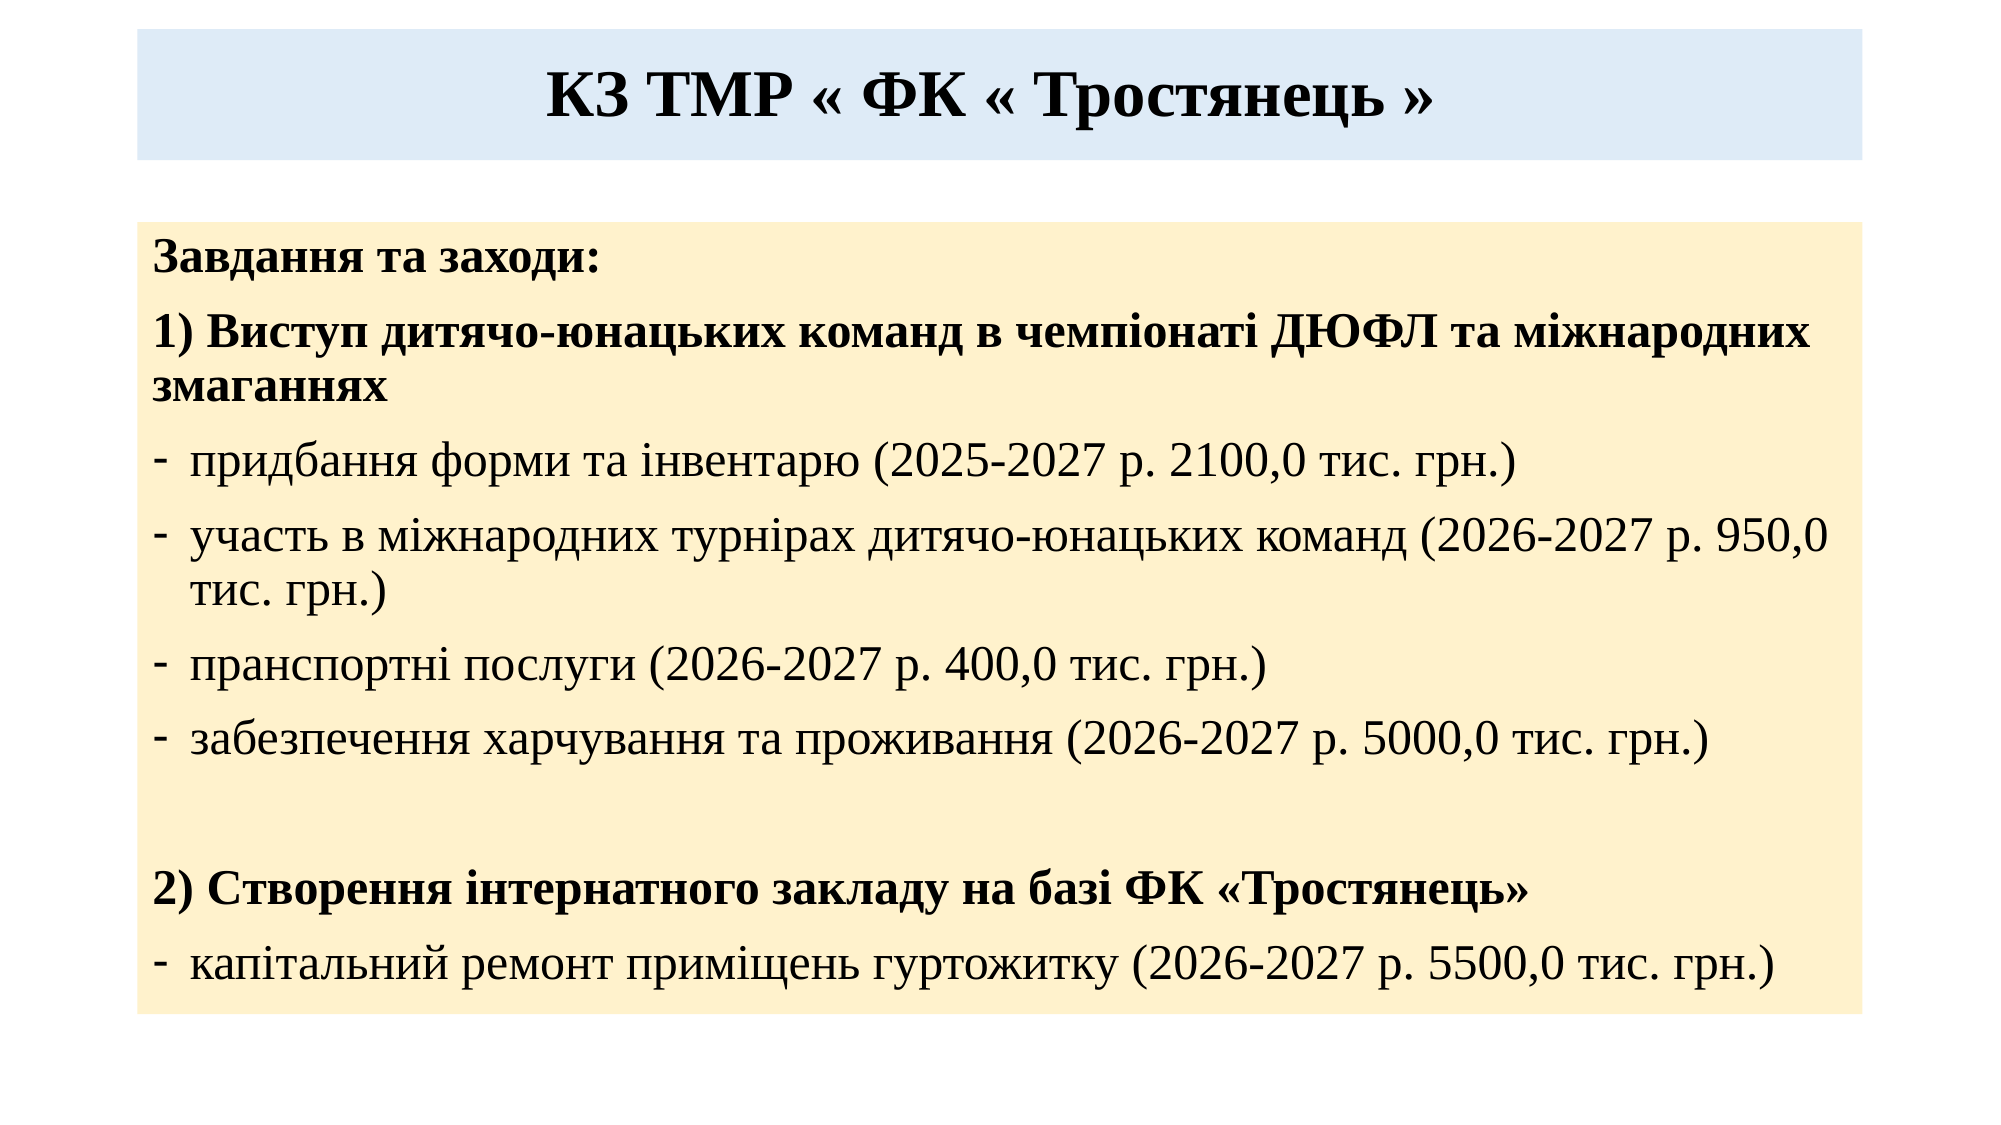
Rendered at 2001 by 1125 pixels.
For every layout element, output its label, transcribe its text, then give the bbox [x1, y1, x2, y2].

list Завдання та заходи: 1) Виступ дитячо-юнацьких команд в чемпіонаті ДЮФЛ та міжнародних змаганнях придбання форми та інвентарю (2025-2027 р. 2100,0 тис. грн.) участь в міжнародних турнірах дитячо-юнацьких команд (2026-2027 р. 950,0 тис. грн.) пранспортні послуги (2026-2027 р. 400,0 тис. грн.) забезпечення харчування та проживання (2026-2027 р. 5000,0 тис. грн.) 2) Створення інтернатного закладу на базі ФК «Тростянець» капітальний ремонт приміщень гуртожитку (2026-2027 р. 5500,0 тис. грн.) [137, 222, 1863, 1015]
title КЗ ТМР « ФК « Тростянець » [137, 29, 1863, 161]
